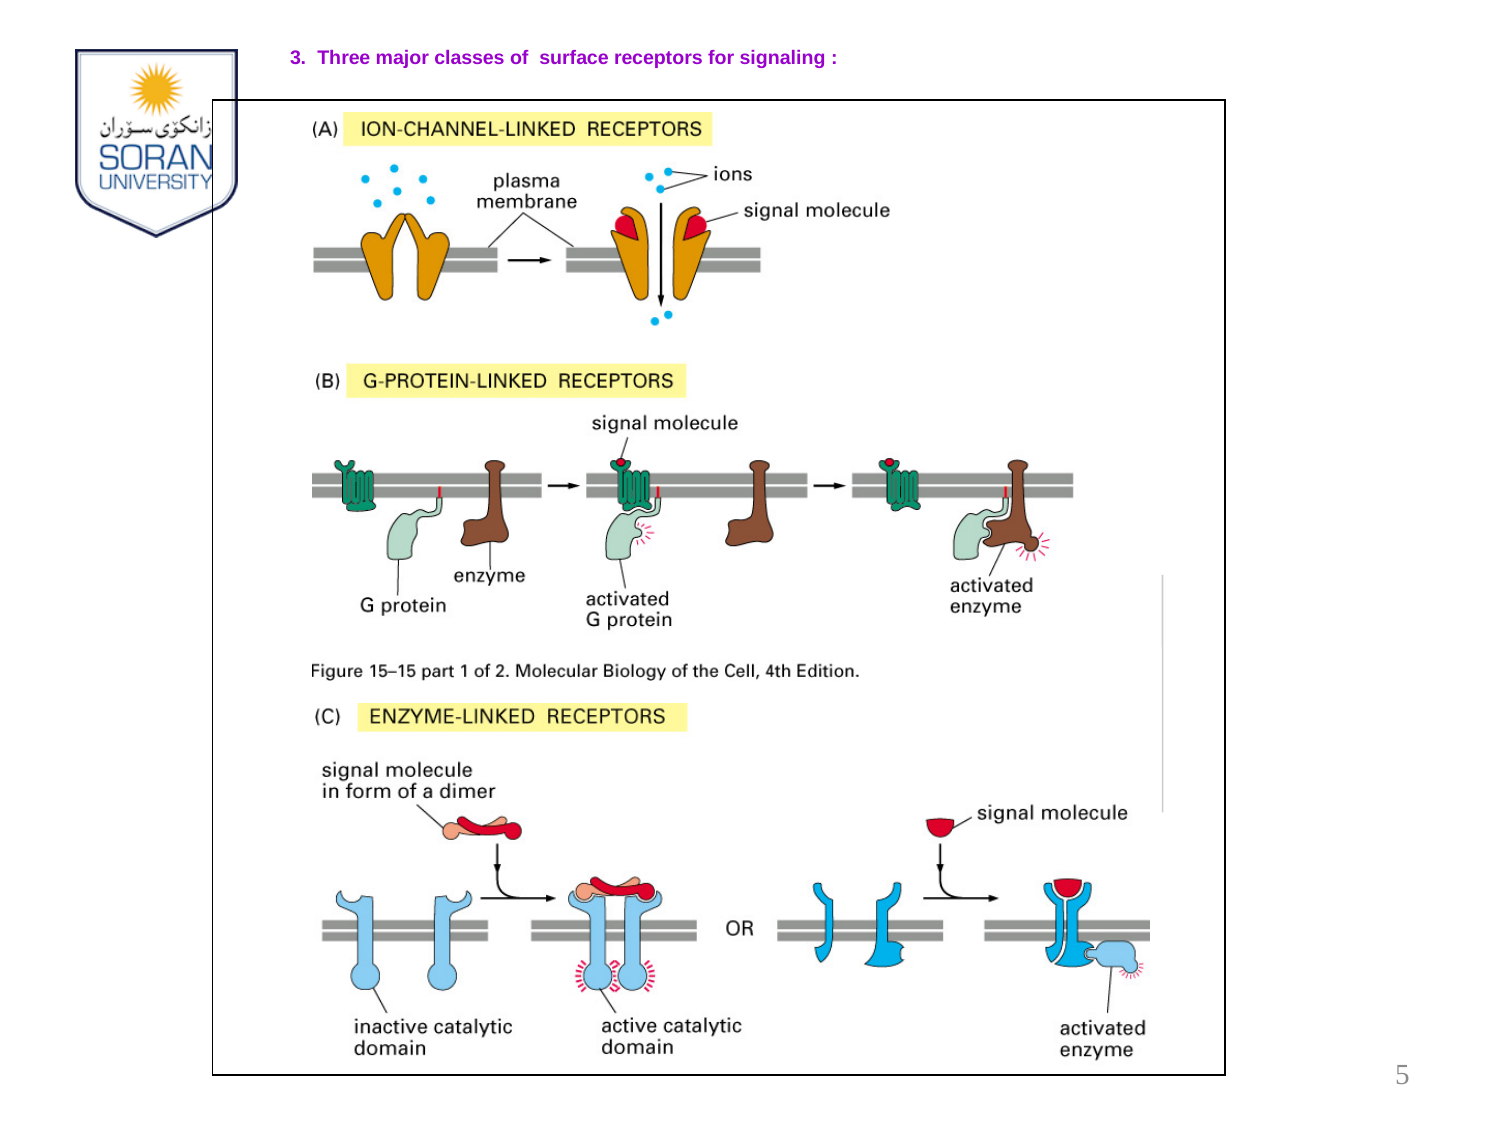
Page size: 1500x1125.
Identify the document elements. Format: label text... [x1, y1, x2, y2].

text_box [212, 99, 1225, 1075]
picture [314, 703, 1151, 1073]
subtitle 3. Three major classes of surface receptors for signaling : [275, 37, 1113, 99]
slide_number 5 [1074, 1042, 1425, 1103]
picture [312, 112, 1076, 681]
picture [75, 49, 238, 238]
